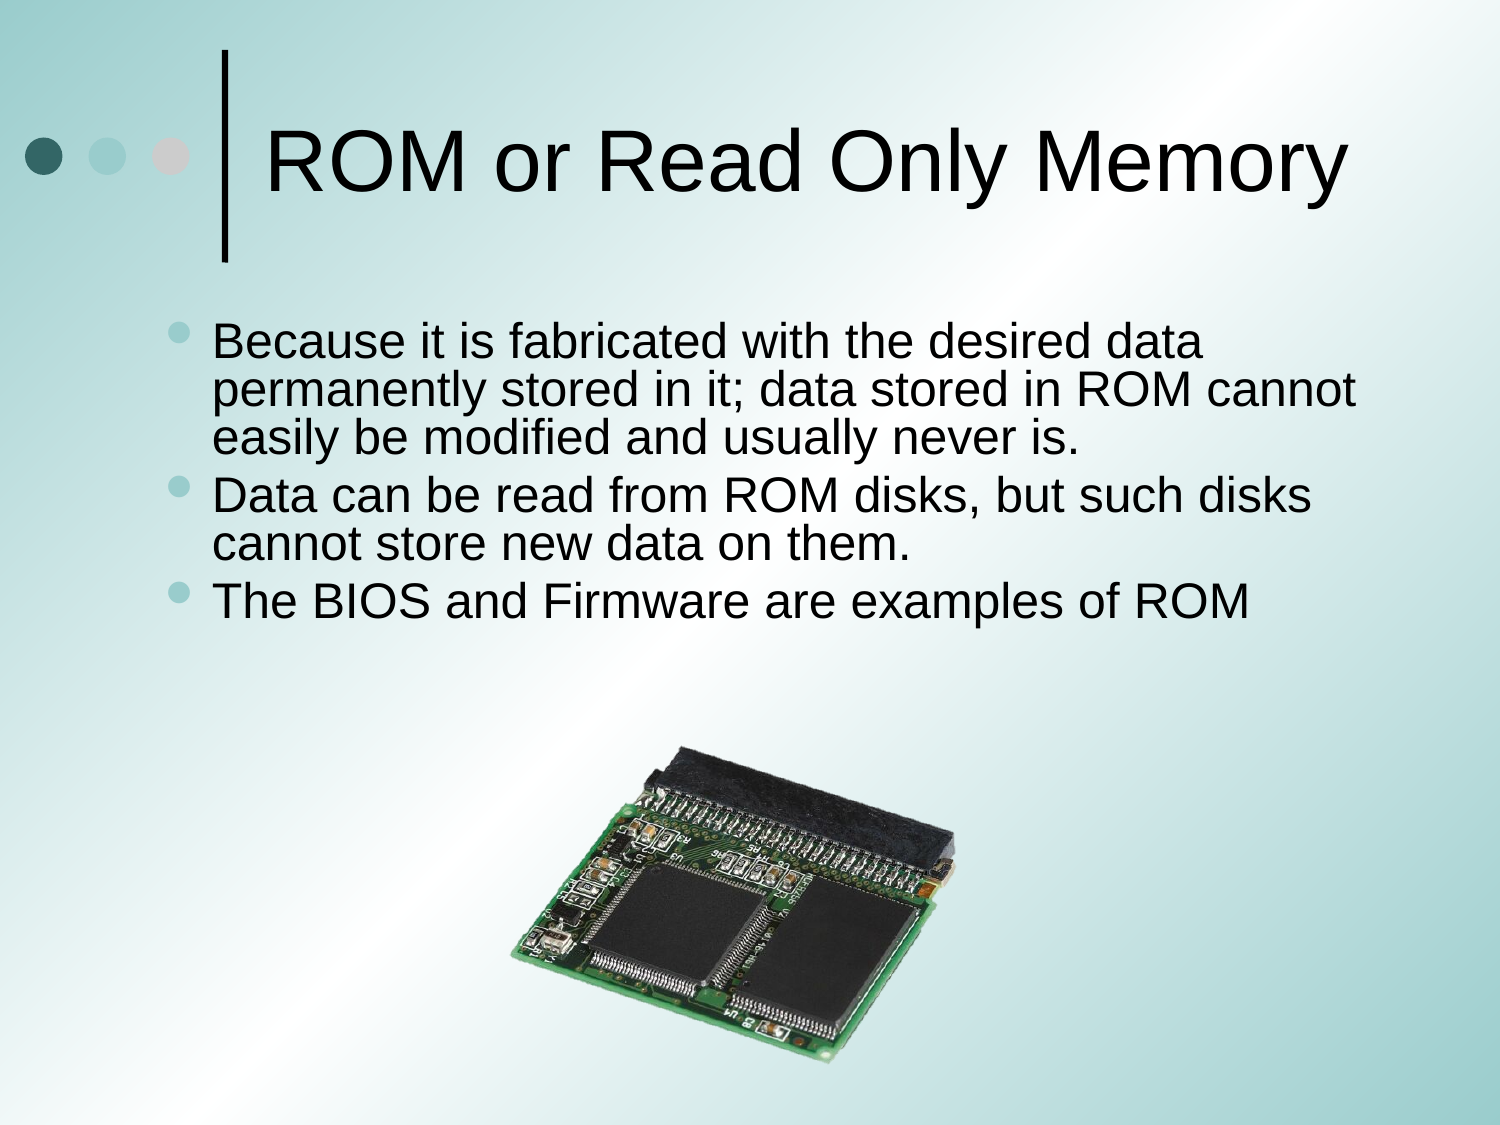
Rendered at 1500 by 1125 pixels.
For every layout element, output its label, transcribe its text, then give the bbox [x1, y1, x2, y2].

picture [499, 737, 988, 1078]
title ROM or Read Only Memory [249, 30, 1401, 282]
list Because it is fabricated with the desired data permanently stored in it; data stored in ROM cannot easily be modified and usually never is. Data can be read from ROM disks, but such disks cannot store new data on them. The BIOS and Firmware are examples of ROM [74, 312, 1426, 988]
